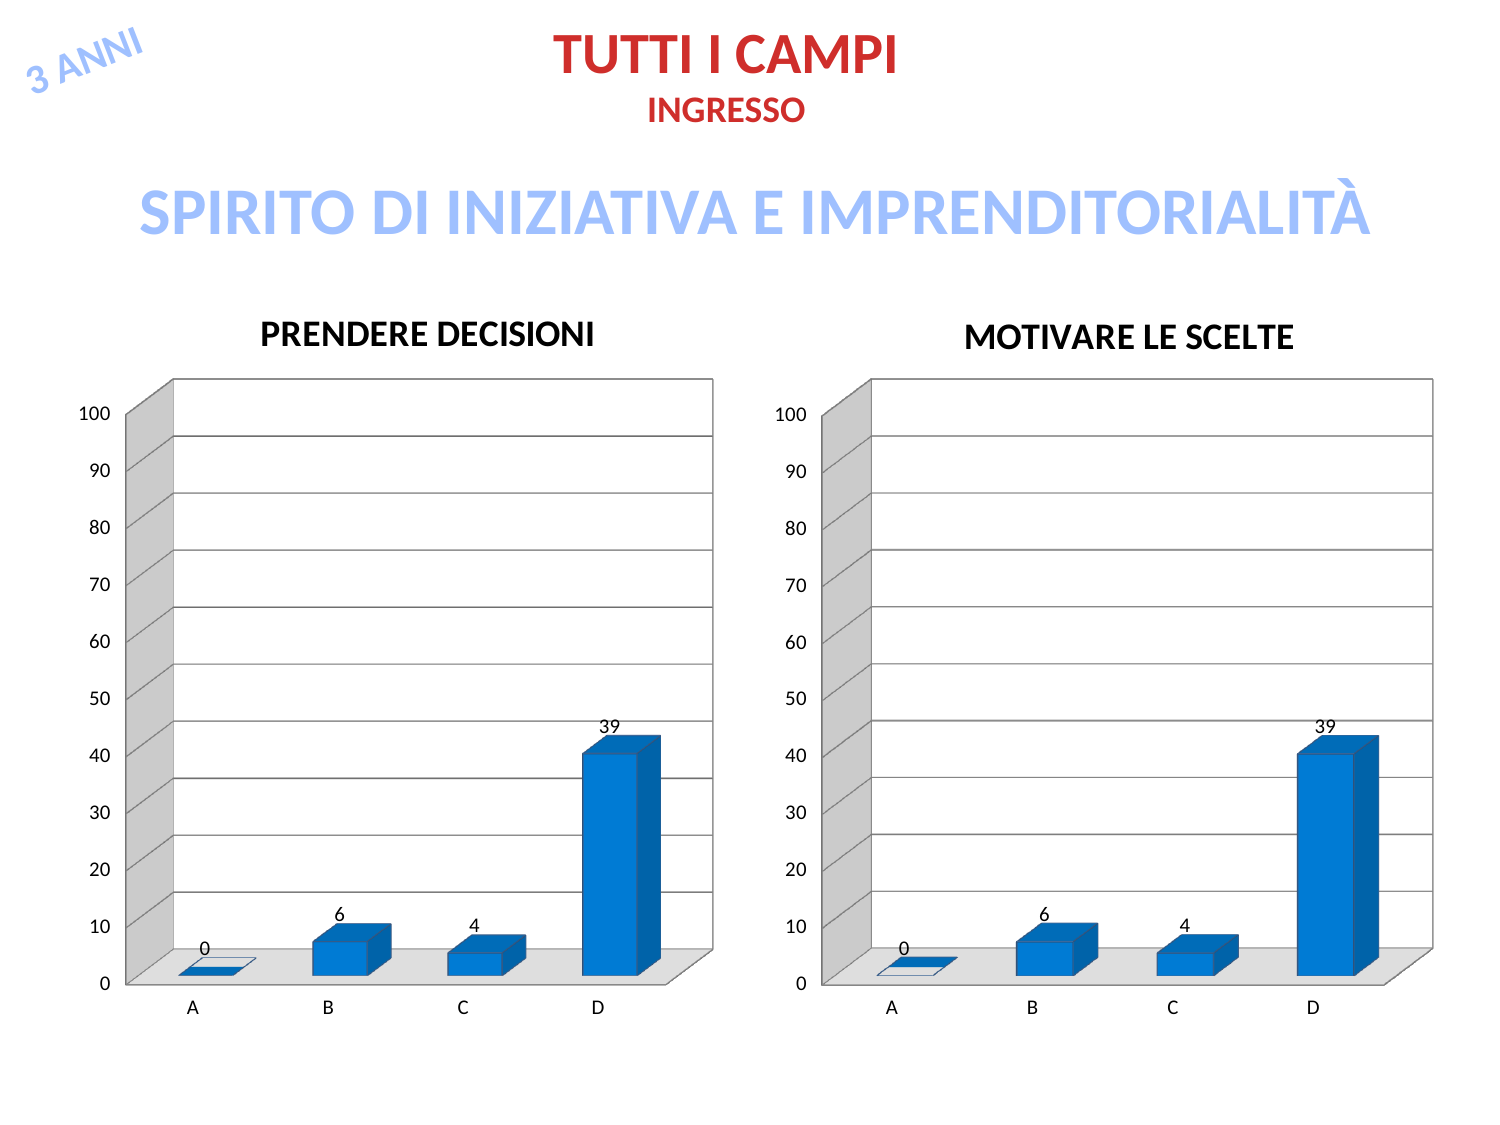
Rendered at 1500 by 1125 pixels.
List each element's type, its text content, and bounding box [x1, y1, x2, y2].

chart [760, 280, 1448, 1036]
text_box TUTTI I CAMPI INGRESSO [538, 7, 915, 138]
text_box 3 ANNI [0, 0, 166, 117]
text_box Spirito di iniziativa e imprenditorialità [64, 160, 1447, 256]
chart [64, 280, 727, 1036]
